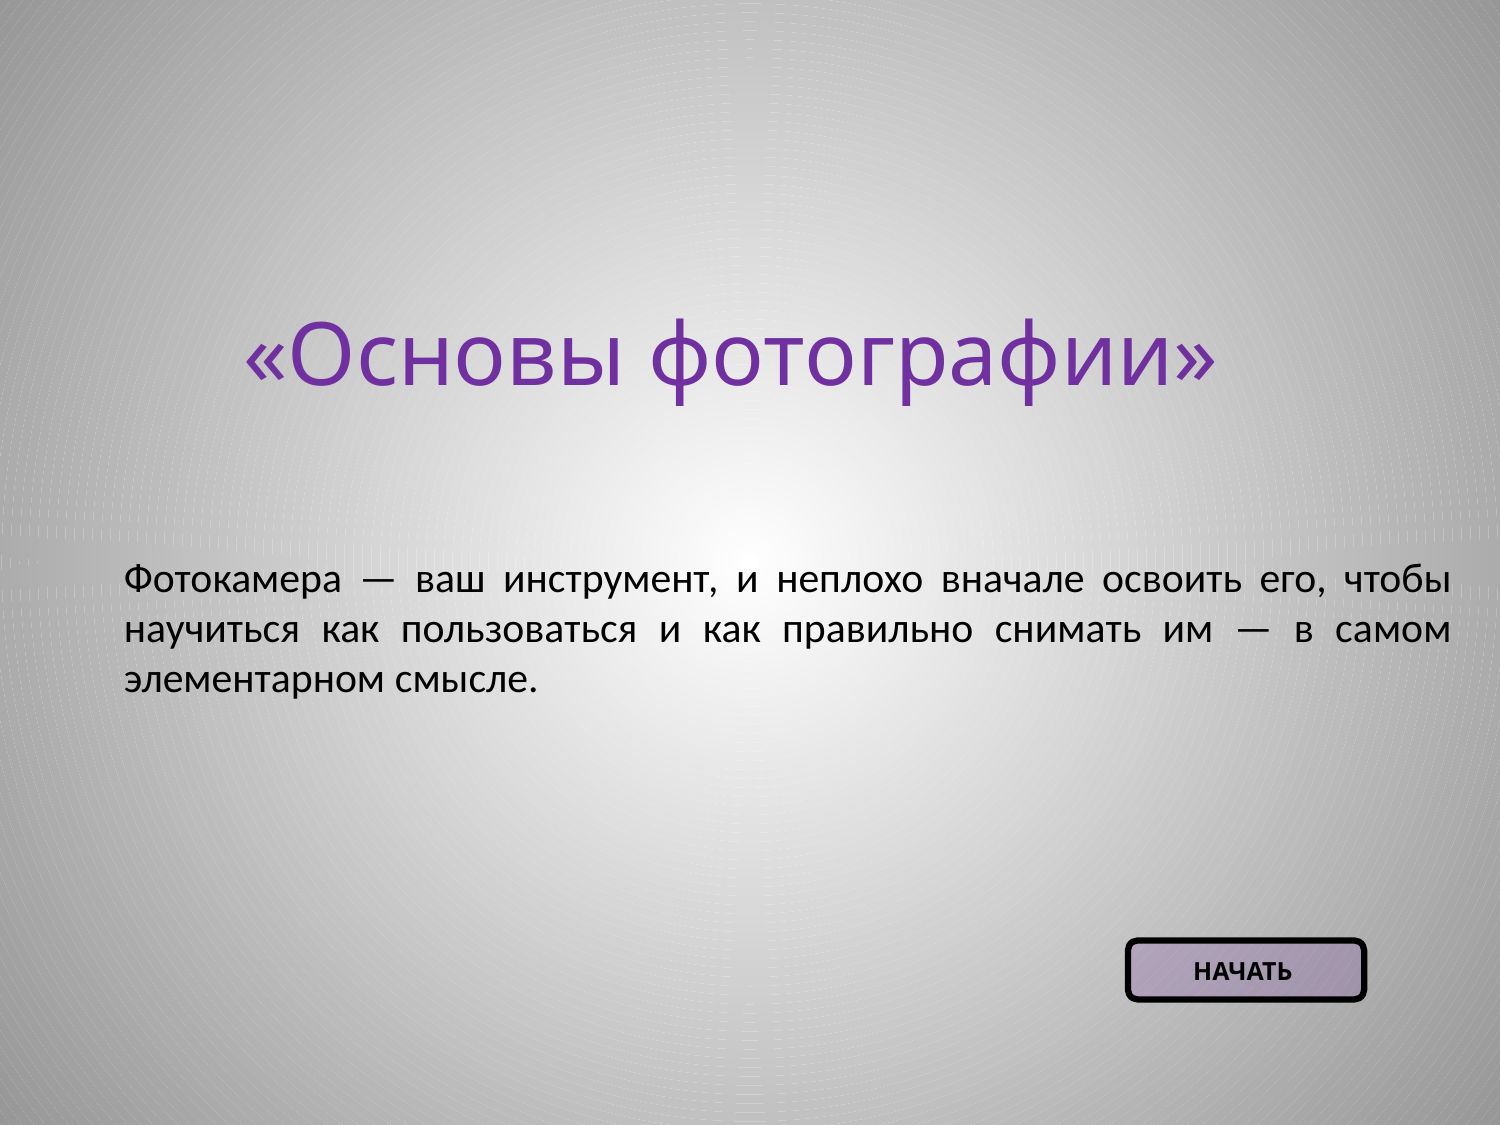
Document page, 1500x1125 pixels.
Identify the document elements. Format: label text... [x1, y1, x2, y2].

text_box НАЧАТЬ [1125, 938, 1367, 1002]
title «Основы фотографии» [75, 233, 1388, 414]
text_box [74, 45, 1425, 233]
text_box Фотокамера — ваш инструмент, и неплохо вначале освоить его, чтобы научиться как пользоваться и как правильно снимать им — в самом элементарном смысле. [109, 543, 1468, 708]
